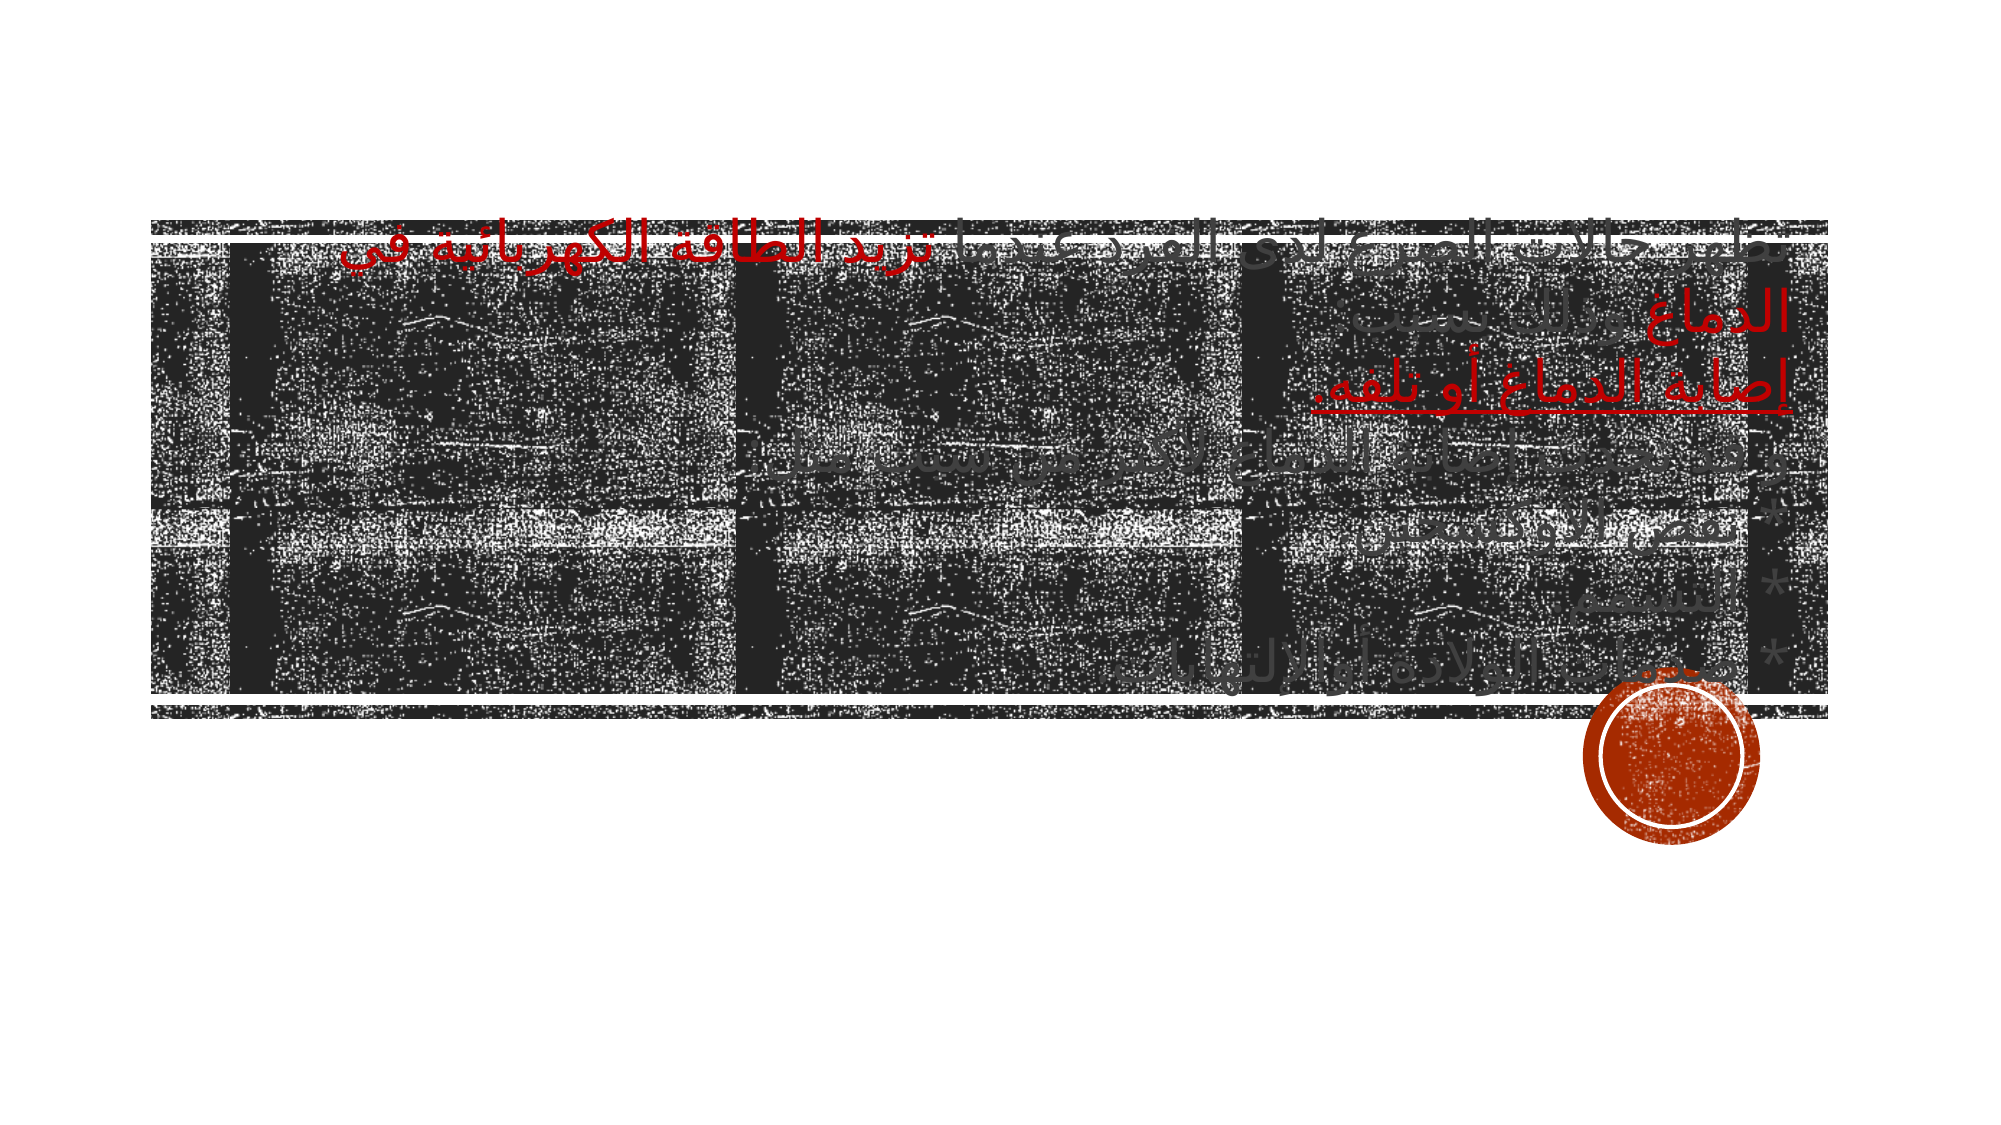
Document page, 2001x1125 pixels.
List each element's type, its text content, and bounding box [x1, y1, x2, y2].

title تظهر حالات الصرع لدى الفرد عندما تزيد الطاقة الكهربائية في الدماغ وذلك بسبب: إصابة الدماغ أو تلفه. و قد تحدث إصابة الدماغ لأكثر من سبب مثل: * نقص الأوكسجين. * التسمم. * صدمات الولادة أوالإلتهابات. [172, 234, 1808, 733]
